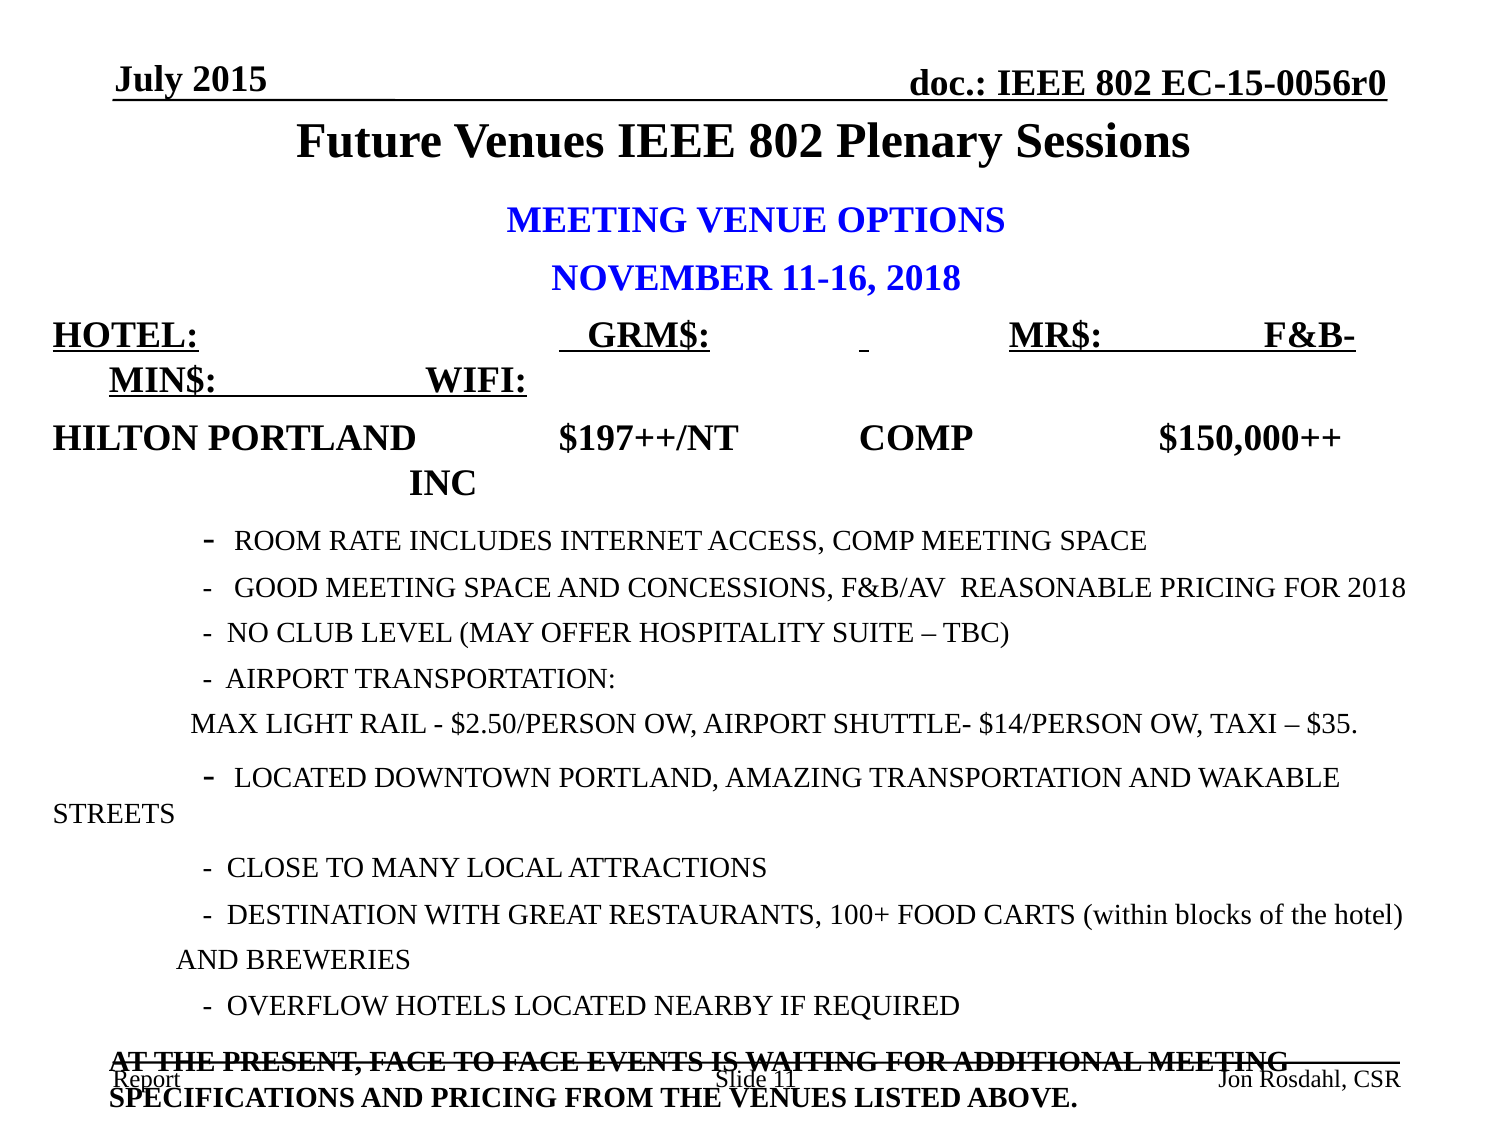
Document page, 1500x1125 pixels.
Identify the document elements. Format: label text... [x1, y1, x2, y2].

title Future Venues IEEE 802 Plenary Sessions [112, 112, 1388, 163]
footer Jon Rosdahl, CSR [878, 1061, 1402, 1093]
slide_number Slide 11 [712, 1061, 800, 1123]
list MEETING VENUE OPTIONS NOVEMBER 11-16, 2018 HOTEL: GRM$: MR$: F&B-MIN$: WIFI: HILTON PORTLAND $197++/NT COMP $150,000++ INC - ROOM RATE INCLUDES INTERNET ACCESS, COMP MEETING SPACE - GOOD MEETING SPACE AND CONCESSIONS, F&B/AV REASONABLE PRICING FOR 2018 - NO CLUB LEVEL (MAY OFFER HOSPITALITY SUITE – TBC) - AIRPORT TRANSPORTATION: MAX LIGHT RAIL - $2.50/PERSON OW, AIRPORT SHUTTLE- $14/PERSON OW, TAXI – $35. - LOCATED DOWNTOWN PORTLAND, AMAZING TRANSPORTATION AND WAKABLE STREETS - CLOSE TO MANY LOCAL ATTRACTIONS - DESTINATION WITH GREAT RESTAURANTS, 100+ FOOD CARTS (within blocks of the hotel) AND BREWERIES - OVERFLOW HOTELS LOCATED NEARBY IF REQUIRED AT THE PRESENT, FACE TO FACE EVENTS IS WAITING FOR ADDITIONAL MEETING SPECIFICATIONS AND PRICING FROM THE VENUES LISTED ABOVE. [37, 187, 1476, 1051]
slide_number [114, 54, 423, 100]
